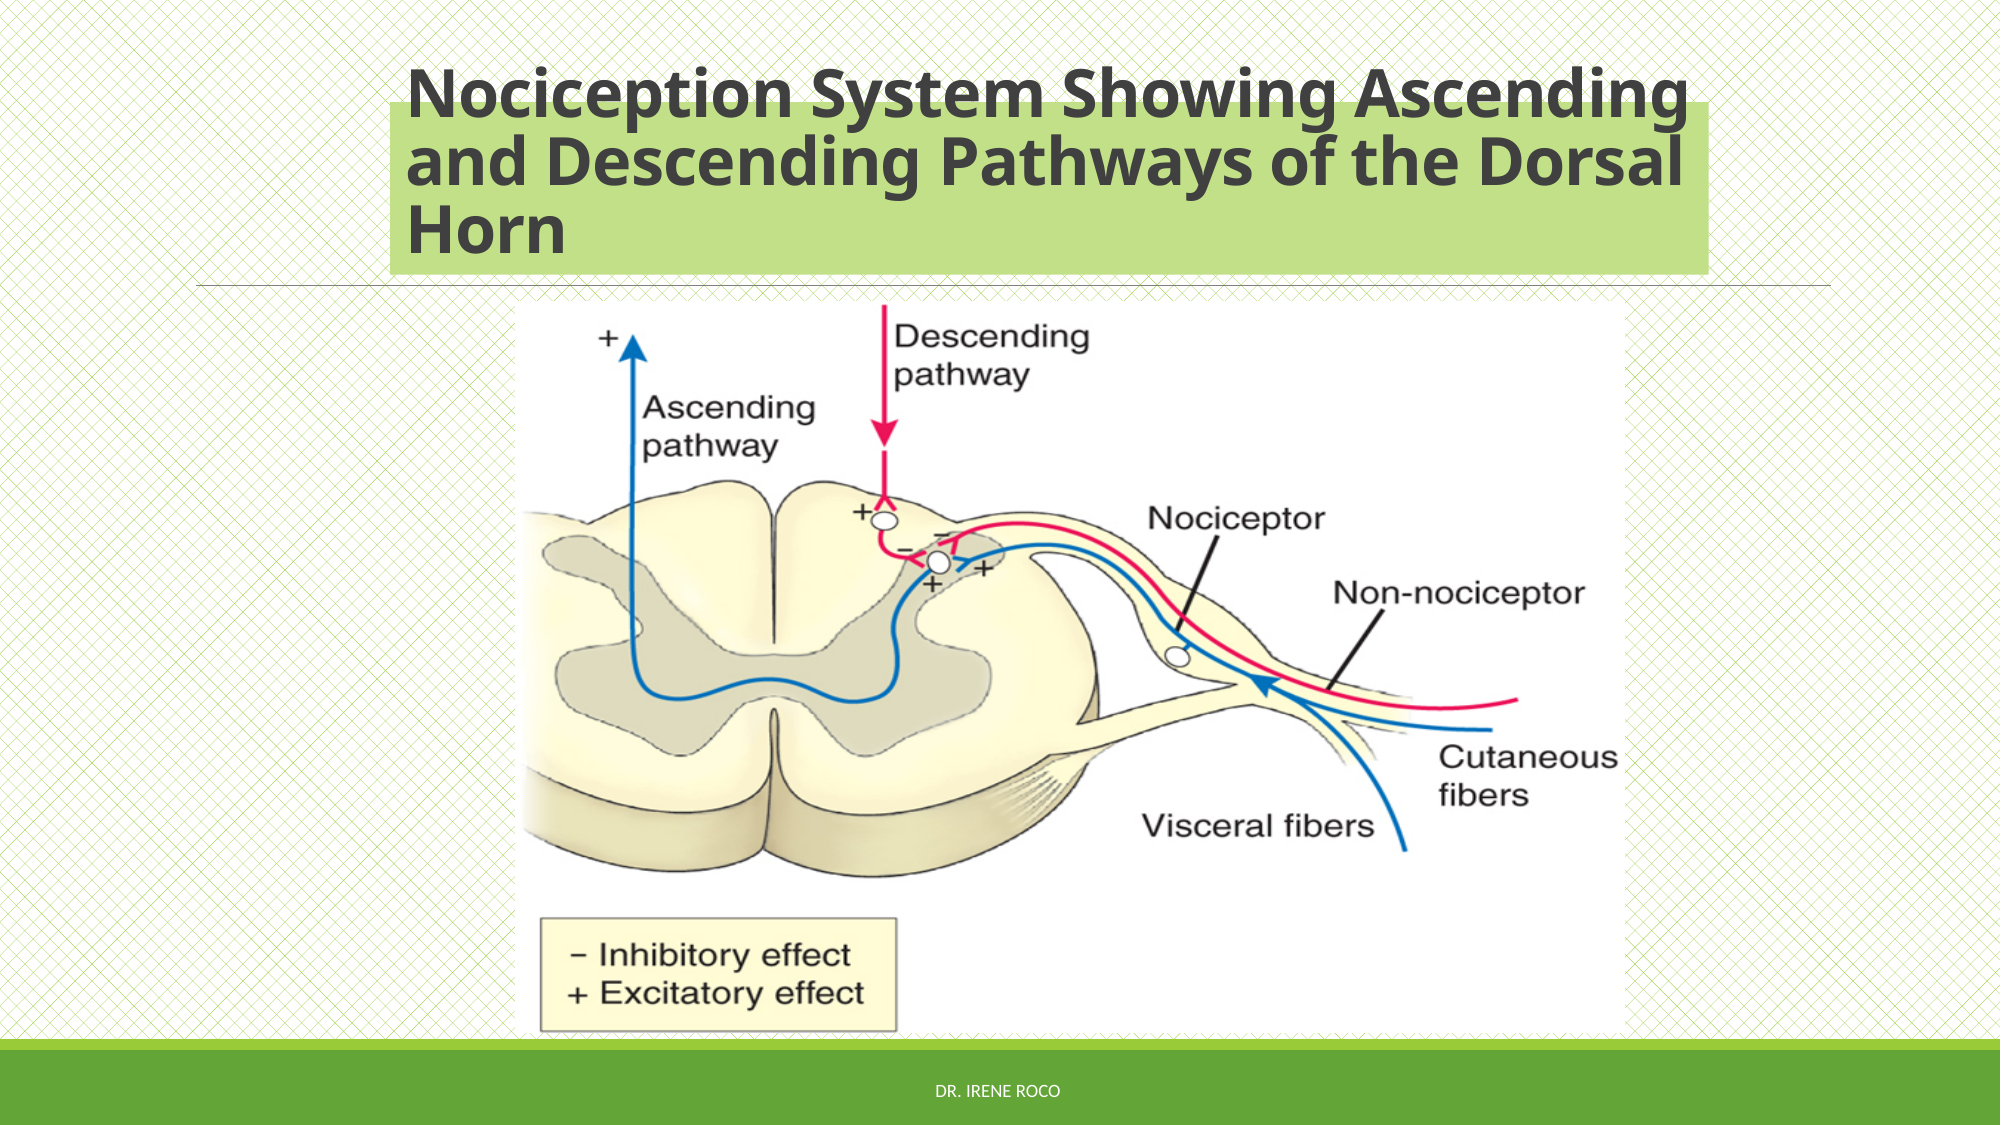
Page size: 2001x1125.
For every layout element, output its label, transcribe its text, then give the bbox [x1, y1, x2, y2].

footer Dr. Irene Roco [604, 1059, 1396, 1120]
picture [514, 300, 1626, 1034]
text_box Nociception System Showing Ascending and Descending Pathways of the Dorsal Horn [390, 102, 1709, 275]
